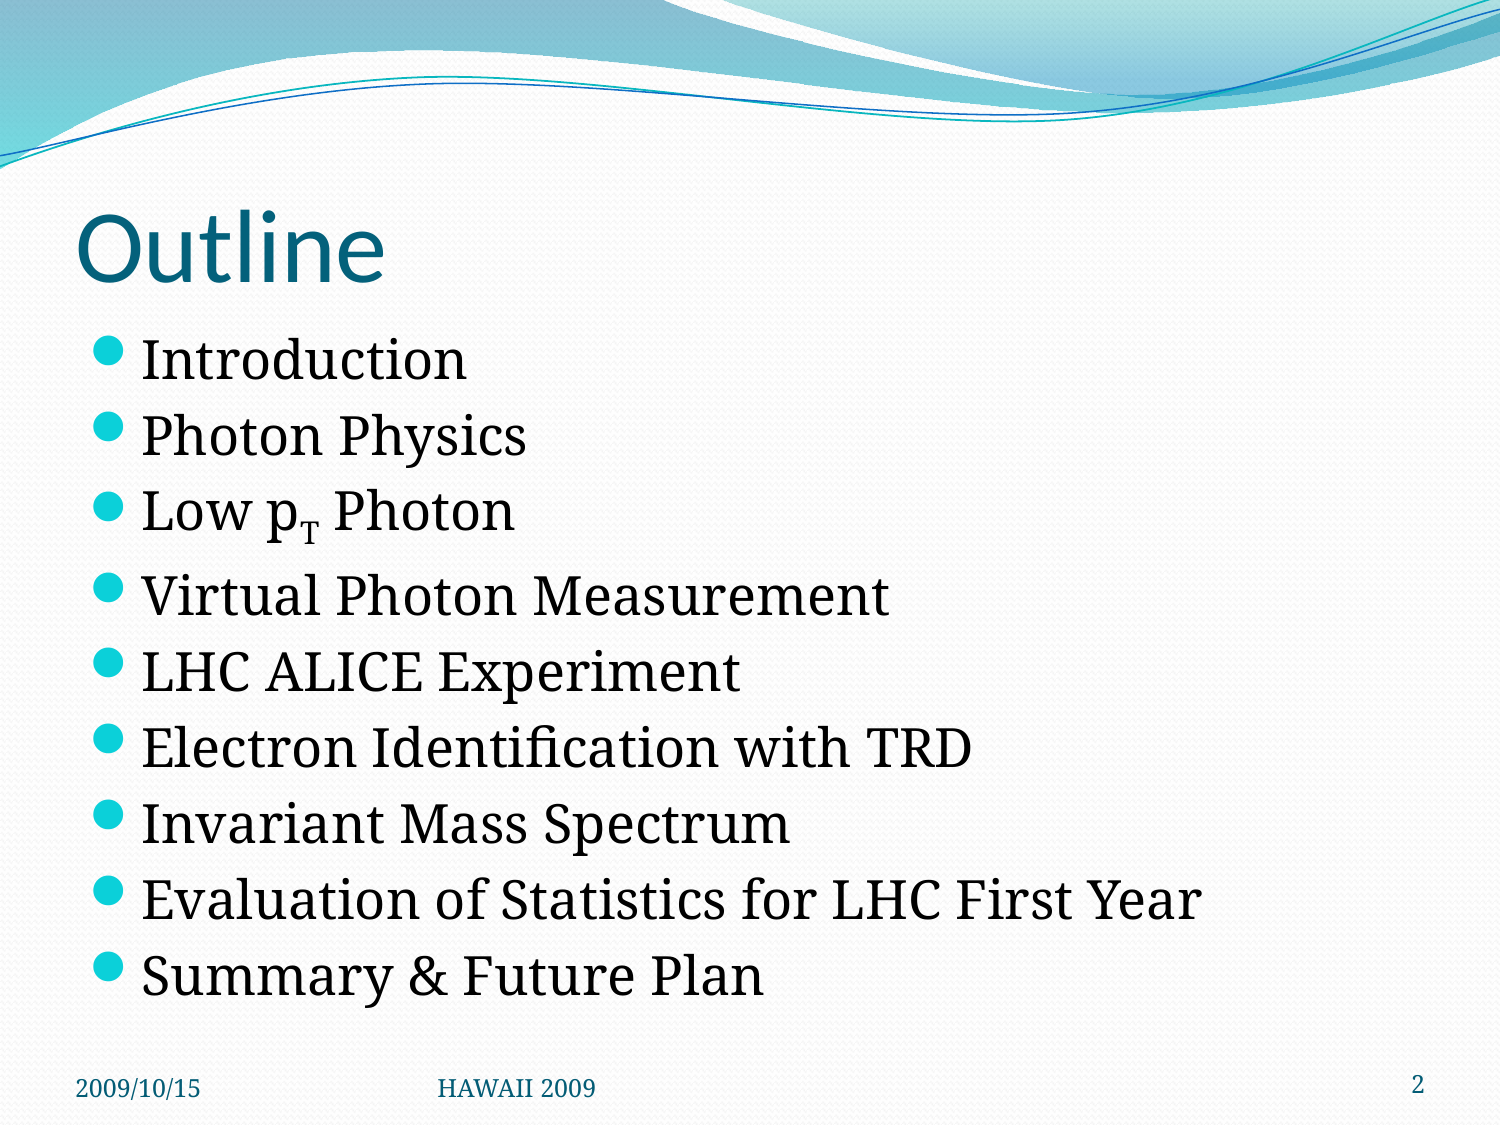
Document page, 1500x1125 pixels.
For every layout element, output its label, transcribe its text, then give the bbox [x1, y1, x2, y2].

title Outline [75, 115, 1425, 303]
list Introduction Photon Physics Low pT Photon Virtual Photon Measurement LHC ALICE Experiment Electron Identification with TRD Invariant Mass Spectrum Evaluation of Statistics for LHC First Year Summary & Future Plan [75, 317, 1425, 1038]
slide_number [75, 1042, 425, 1103]
footer HAWAII 2009 [437, 1042, 988, 1103]
slide_number 2 [1299, 1042, 1425, 1103]
